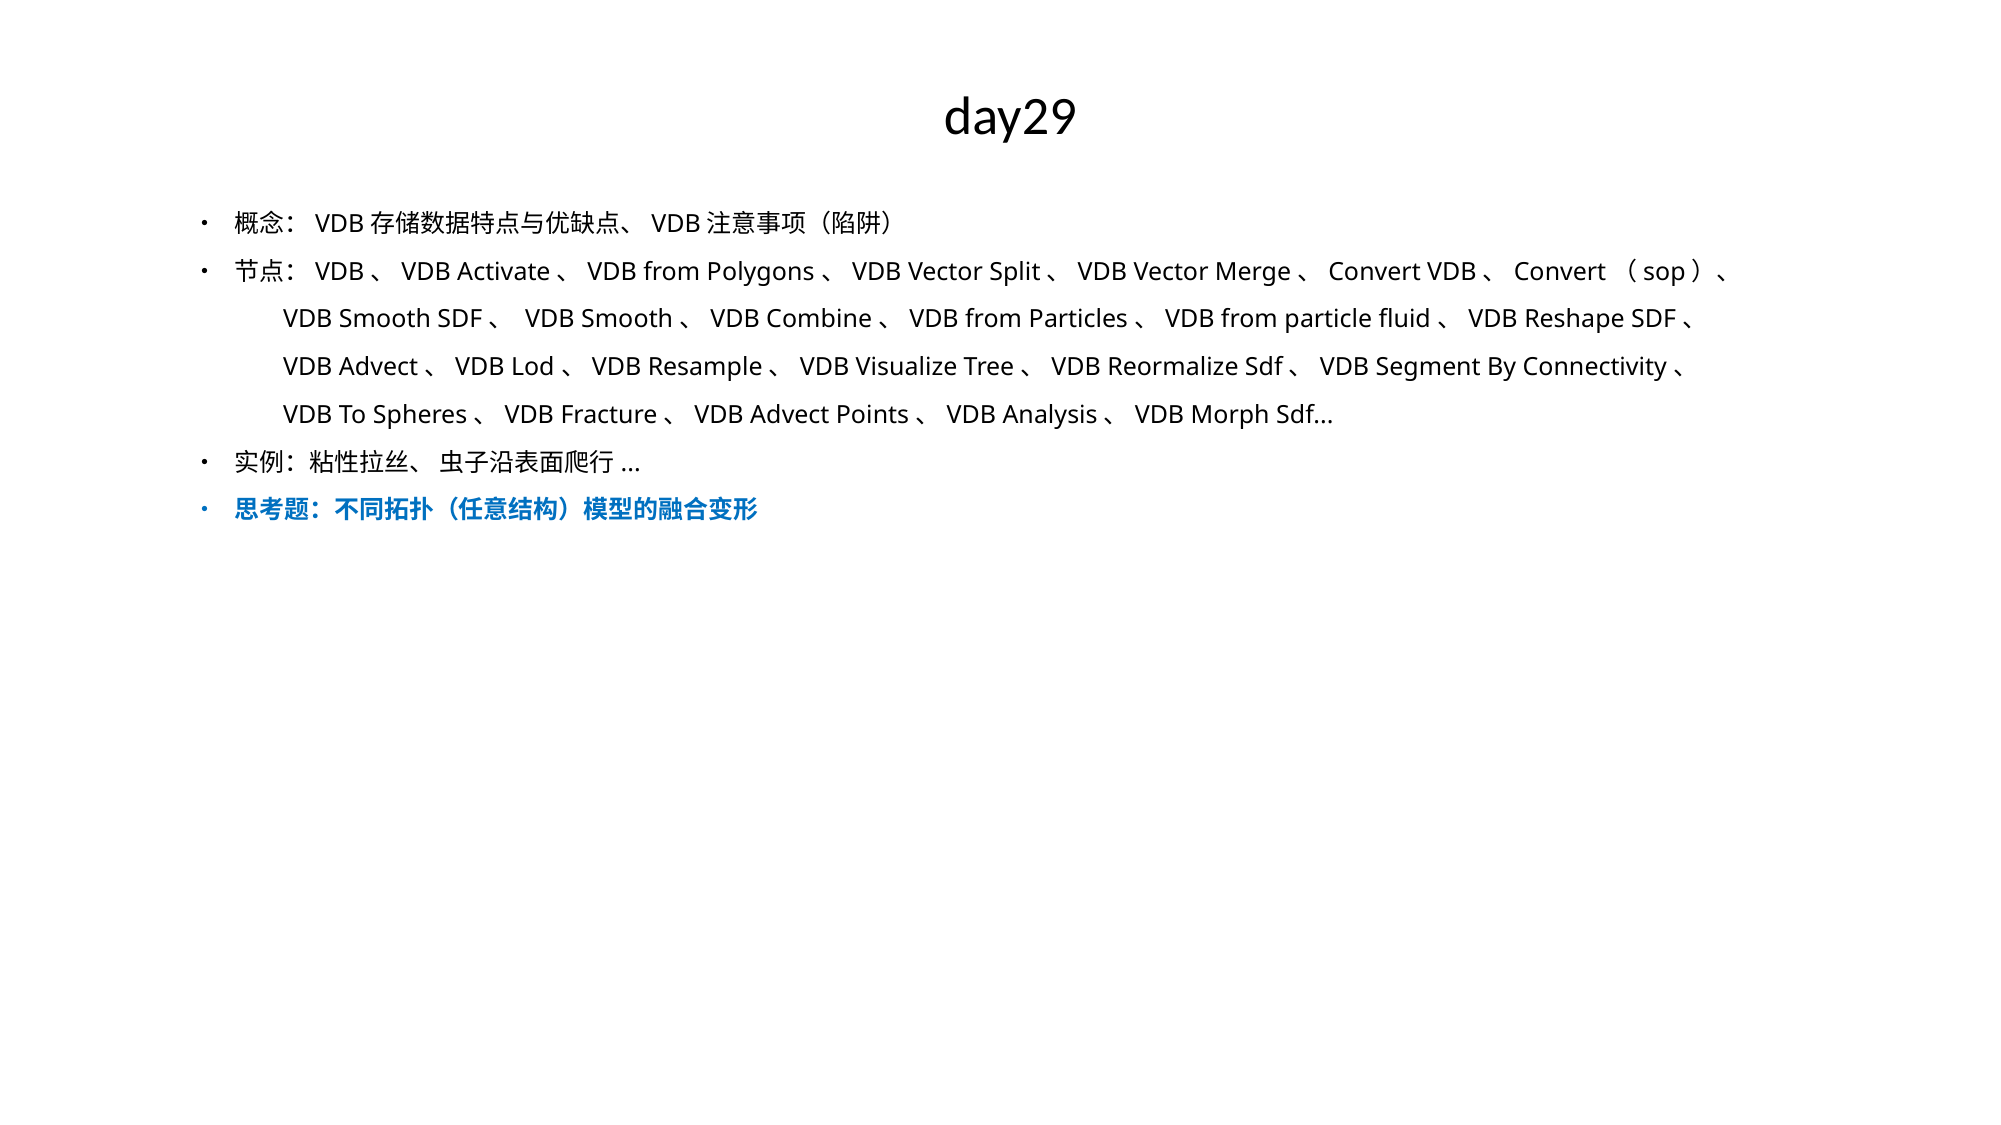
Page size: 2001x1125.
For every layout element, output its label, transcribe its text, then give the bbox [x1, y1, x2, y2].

subtitle • 概念：VDB存储数据特点与优缺点、VDB注意事项（陷阱） • 节点：VDB、VDB Activate、VDB from Polygons、VDB Vector Split、VDB Vector Merge、Convert VDB、Convert（sop）、 VDB Smooth SDF、 VDB Smooth、VDB Combine、VDB from Particles、VDB from particle fluid、VDB Reshape SDF、 VDB Advect、VDB Lod、VDB Resample、VDB Visualize Tree、VDB Reormalize Sdf、VDB Segment By Connectivity、 VDB To Spheres、VDB Fracture、VDB Advect Points、VDB Analysis、VDB Morph Sdf... • 实例：粘性拉丝、 虫子沿表面爬行... • 思考题：不同拓扑（任意结构）模型的融合变形 [176, 203, 1815, 903]
title day29 [711, 41, 1309, 154]
